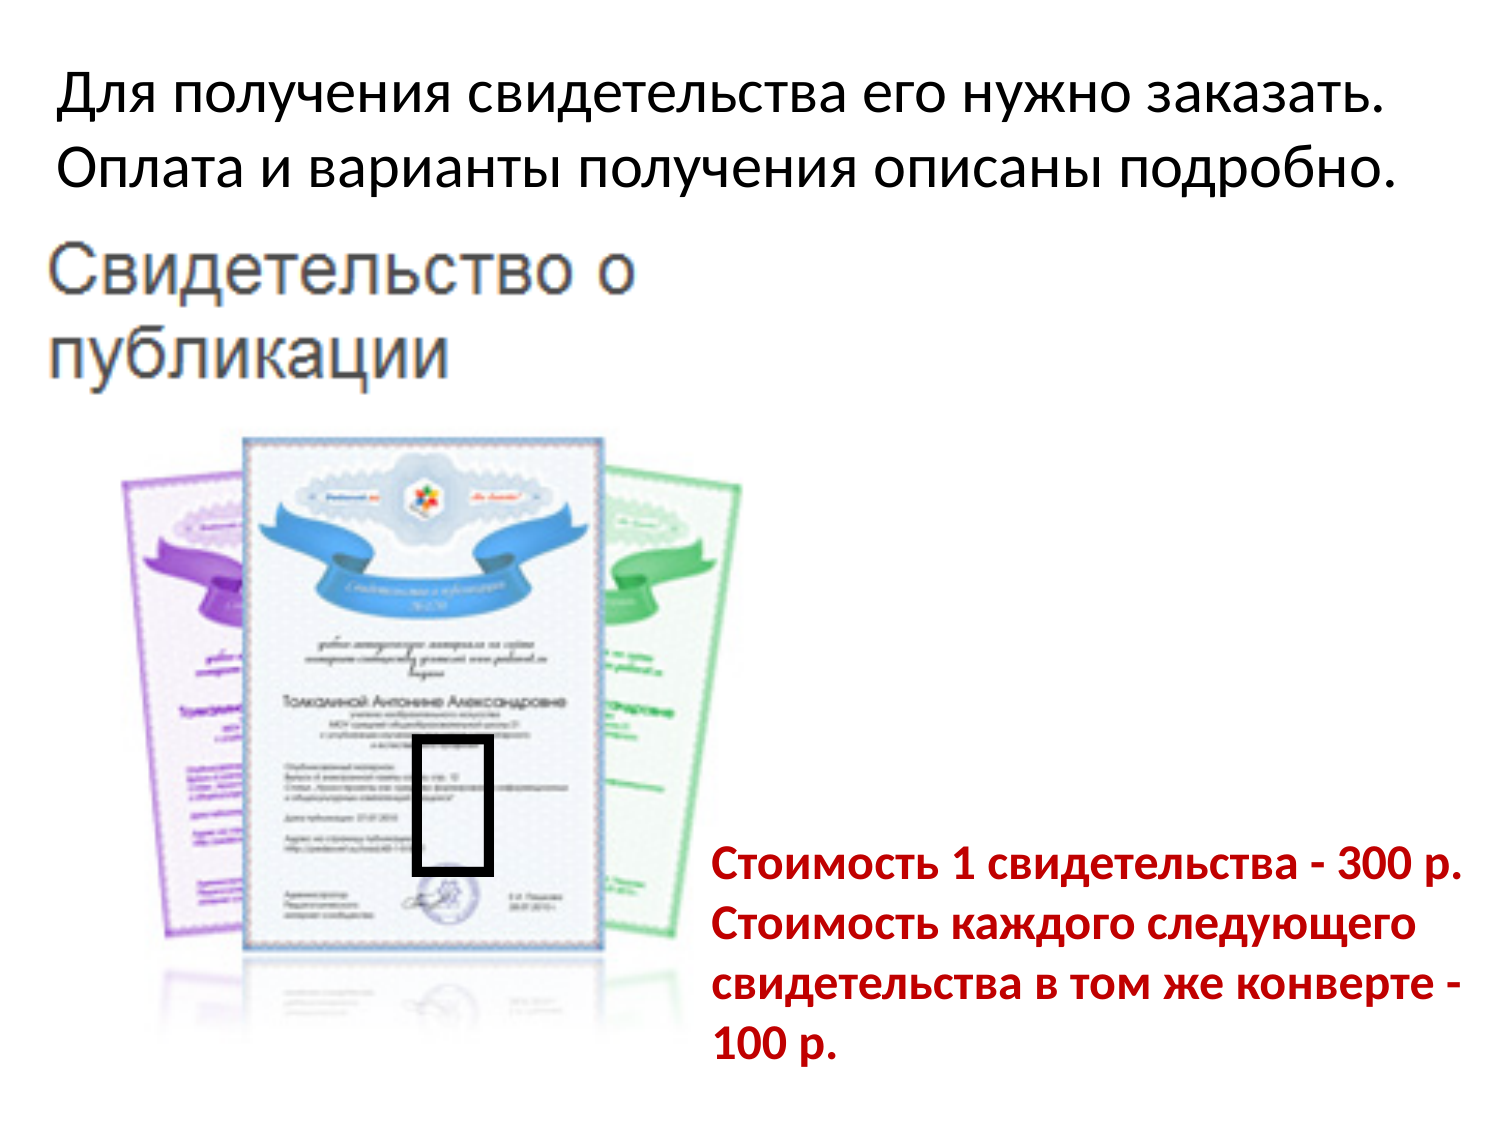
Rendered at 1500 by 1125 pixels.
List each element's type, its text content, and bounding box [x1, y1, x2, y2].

picture [29, 195, 819, 1078]
text_box Стоимость 1 свидетельства - 300 р. Стоимость каждого следующего свидетельства в том же конверте - 100 р. [823, 822, 1500, 1077]
text_box Для получения свидетельства его нужно заказать. Оплата и варианты получения описаны подробно. [41, 42, 1436, 208]
